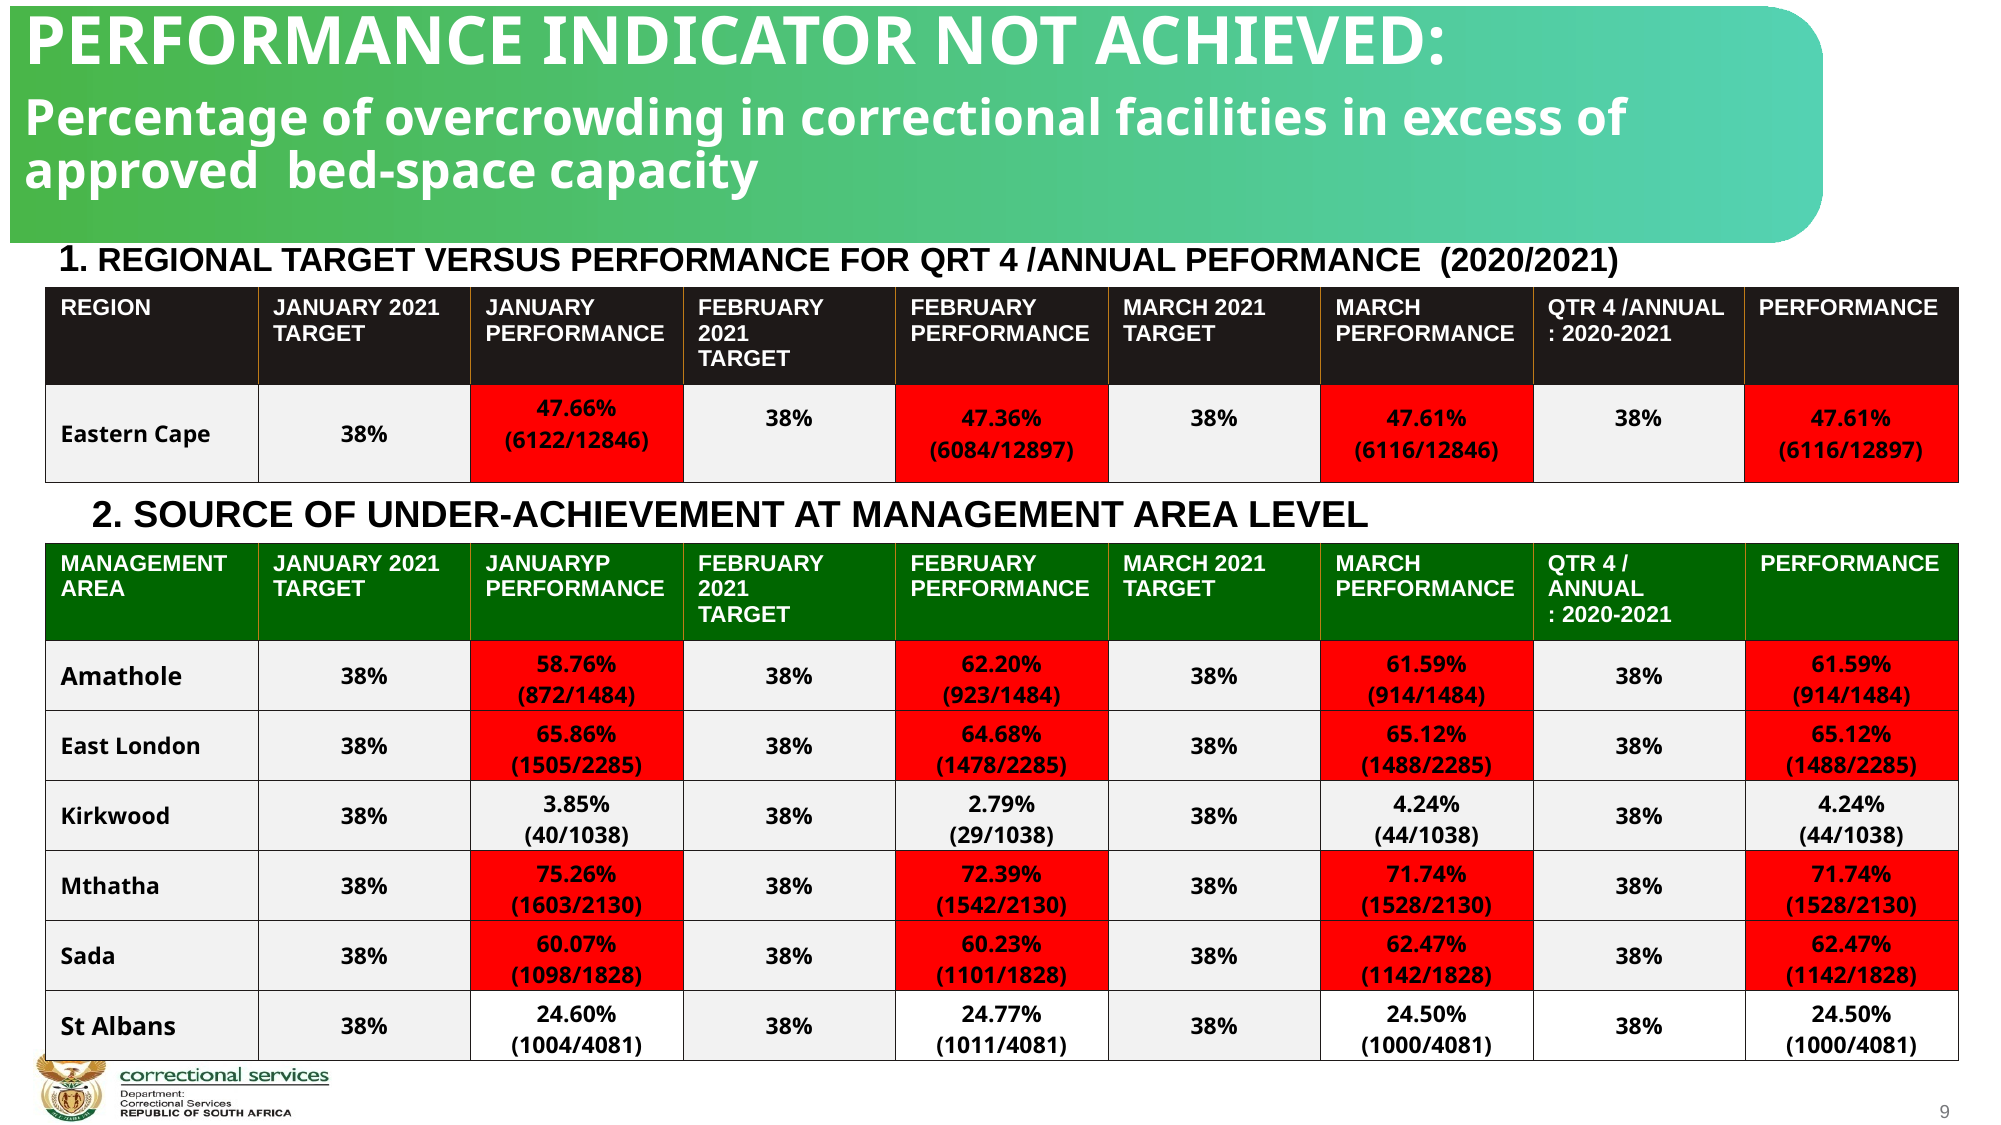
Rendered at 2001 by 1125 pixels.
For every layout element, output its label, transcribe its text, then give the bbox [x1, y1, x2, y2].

table_cell 38% [1534, 385, 1744, 482]
table_cell 38% [684, 641, 895, 710]
table_cell 38% [1109, 851, 1320, 920]
table_header FEBRUARY 2021 TARGET [684, 544, 895, 640]
table_cell 24.50% (1000/4081) [1746, 991, 1958, 1060]
table_cell 3.85% (40/1038) [471, 781, 683, 850]
table_cell 38% [1109, 781, 1320, 850]
table_header PERFORMANCE [1745, 288, 1958, 384]
table_cell 38% [684, 991, 895, 1060]
table_cell 38% [259, 711, 470, 780]
table_cell Kirkwood [46, 781, 258, 850]
table_header FEBRUARY PERFORMANCE [896, 544, 1108, 640]
table_cell 65.86% (1505/2285) [471, 711, 683, 780]
table_cell 47.61% (6116/12846) [1321, 385, 1533, 482]
table_cell 62.47% (1142/1828) [1321, 921, 1533, 990]
table_cell 58.76% (872/1484) [471, 641, 683, 710]
table_cell 65.12% (1488/2285) [1746, 711, 1958, 780]
table_header FEBRUARY PERFORMANCE [896, 288, 1108, 384]
table_cell 2.79% (29/1038) [896, 781, 1108, 850]
table_header JANUARY 2021 TARGET [259, 288, 470, 384]
table_cell 38% [684, 921, 895, 990]
table_cell 38% [1109, 385, 1320, 482]
table_cell 65.12% (1488/2285) [1321, 711, 1533, 780]
table_cell 71.74% (1528/2130) [1746, 851, 1958, 920]
table_header QTR 4 /ANNUAL : 2020-2021 [1534, 288, 1744, 384]
table_header PERFORMANCE [1746, 544, 1958, 640]
table_cell 38% [1109, 641, 1320, 710]
table_cell 38% [1534, 641, 1745, 710]
table_cell 24.50% (1000/4081) [1321, 991, 1533, 1060]
text_box PERFORMANCE INDICATOR NOT ACHIEVED: Percentage of overcrowding in correctional facilities in excess of approved bed-space capacity [10, 0, 1808, 86]
table_cell St Albans [46, 991, 258, 1060]
table_cell 4.24% (44/1038) [1321, 781, 1533, 850]
table_header JANUARYP PERFORMANCE [471, 544, 683, 640]
table_cell 75.26% (1603/2130) [471, 851, 683, 920]
table_cell 38% [1109, 921, 1320, 990]
table_header MANAGEMENT AREA [46, 544, 258, 640]
table_cell 38% [1109, 991, 1320, 1060]
table_cell 38% [1109, 711, 1320, 780]
table_cell 38% [259, 641, 470, 710]
table_cell 38% [684, 781, 895, 850]
table_cell 38% [1534, 921, 1745, 990]
table_cell 72.39% (1542/2130) [896, 851, 1108, 920]
table_cell Mthatha [46, 851, 258, 920]
table_cell 24.60% (1004/4081) [471, 991, 683, 1060]
table_cell 38% [684, 711, 895, 780]
text_box 2. SOURCE OF UNDER-ACHIEVEMENT AT MANAGEMENT AREA LEVEL [45, 483, 1546, 543]
table_cell 60.23% (1101/1828) [896, 921, 1108, 990]
table_header MARCH PERFORMANCE [1321, 544, 1533, 640]
table_cell 38% [684, 851, 895, 920]
table_cell 38% [259, 921, 470, 990]
text_box [10, 23, 1823, 243]
table_cell 38% [1534, 781, 1745, 850]
table_cell 4.24% (44/1038) [1746, 781, 1958, 850]
table_cell 24.77% (1011/4081) [896, 991, 1108, 1060]
table_cell 38% [684, 385, 895, 482]
table_header JANUARY 2021 TARGET [259, 544, 470, 640]
table_cell 60.07% (1098/1828) [471, 921, 683, 990]
table_cell 61.59% (914/1484) [1321, 641, 1533, 710]
table_cell 38% [1534, 851, 1745, 920]
table_cell Eastern Cape [46, 385, 258, 482]
table_cell East London [46, 711, 258, 780]
table_header FEBRUARY 2021 TARGET [684, 288, 895, 384]
table_cell 38% [259, 385, 470, 482]
table_header MARCH 2021 TARGET [1109, 544, 1320, 640]
table_cell 61.59% (914/1484) [1746, 641, 1958, 710]
table_header JANUARY PERFORMANCE [471, 288, 683, 384]
table_header QTR 4 / ANNUAL : 2020-2021 [1534, 544, 1745, 640]
table_cell 47.61% (6116/12897) [1745, 385, 1958, 482]
table_header MARCH 2021 TARGET [1109, 288, 1320, 384]
table_cell Amathole [46, 641, 258, 710]
table_cell Sada [46, 921, 258, 990]
table_header MARCH PERFORMANCE [1321, 288, 1533, 384]
table_cell 62.20% (923/1484) [896, 641, 1108, 710]
table_cell 38% [259, 991, 470, 1060]
table_cell 38% [259, 851, 470, 920]
table_header REGION [46, 288, 258, 384]
table_cell 71.74% (1528/2130) [1321, 851, 1533, 920]
text_box 1. REGIONAL TARGET VERSUS PERFORMANCE FOR QRT 4 /ANNUAL PEFORMANCE (2020/2021) [43, 226, 1823, 327]
table_cell 38% [1534, 991, 1745, 1060]
table_cell 62.47% (1142/1828) [1746, 921, 1958, 990]
table_cell 38% [259, 781, 470, 850]
picture [33, 1049, 332, 1123]
table_cell 64.68% (1478/2285) [896, 711, 1108, 780]
table_cell 47.36% (6084/12897) [896, 385, 1108, 482]
table_cell 38% [1534, 711, 1745, 780]
table_cell 47.66% (6122/12846) [471, 385, 683, 482]
